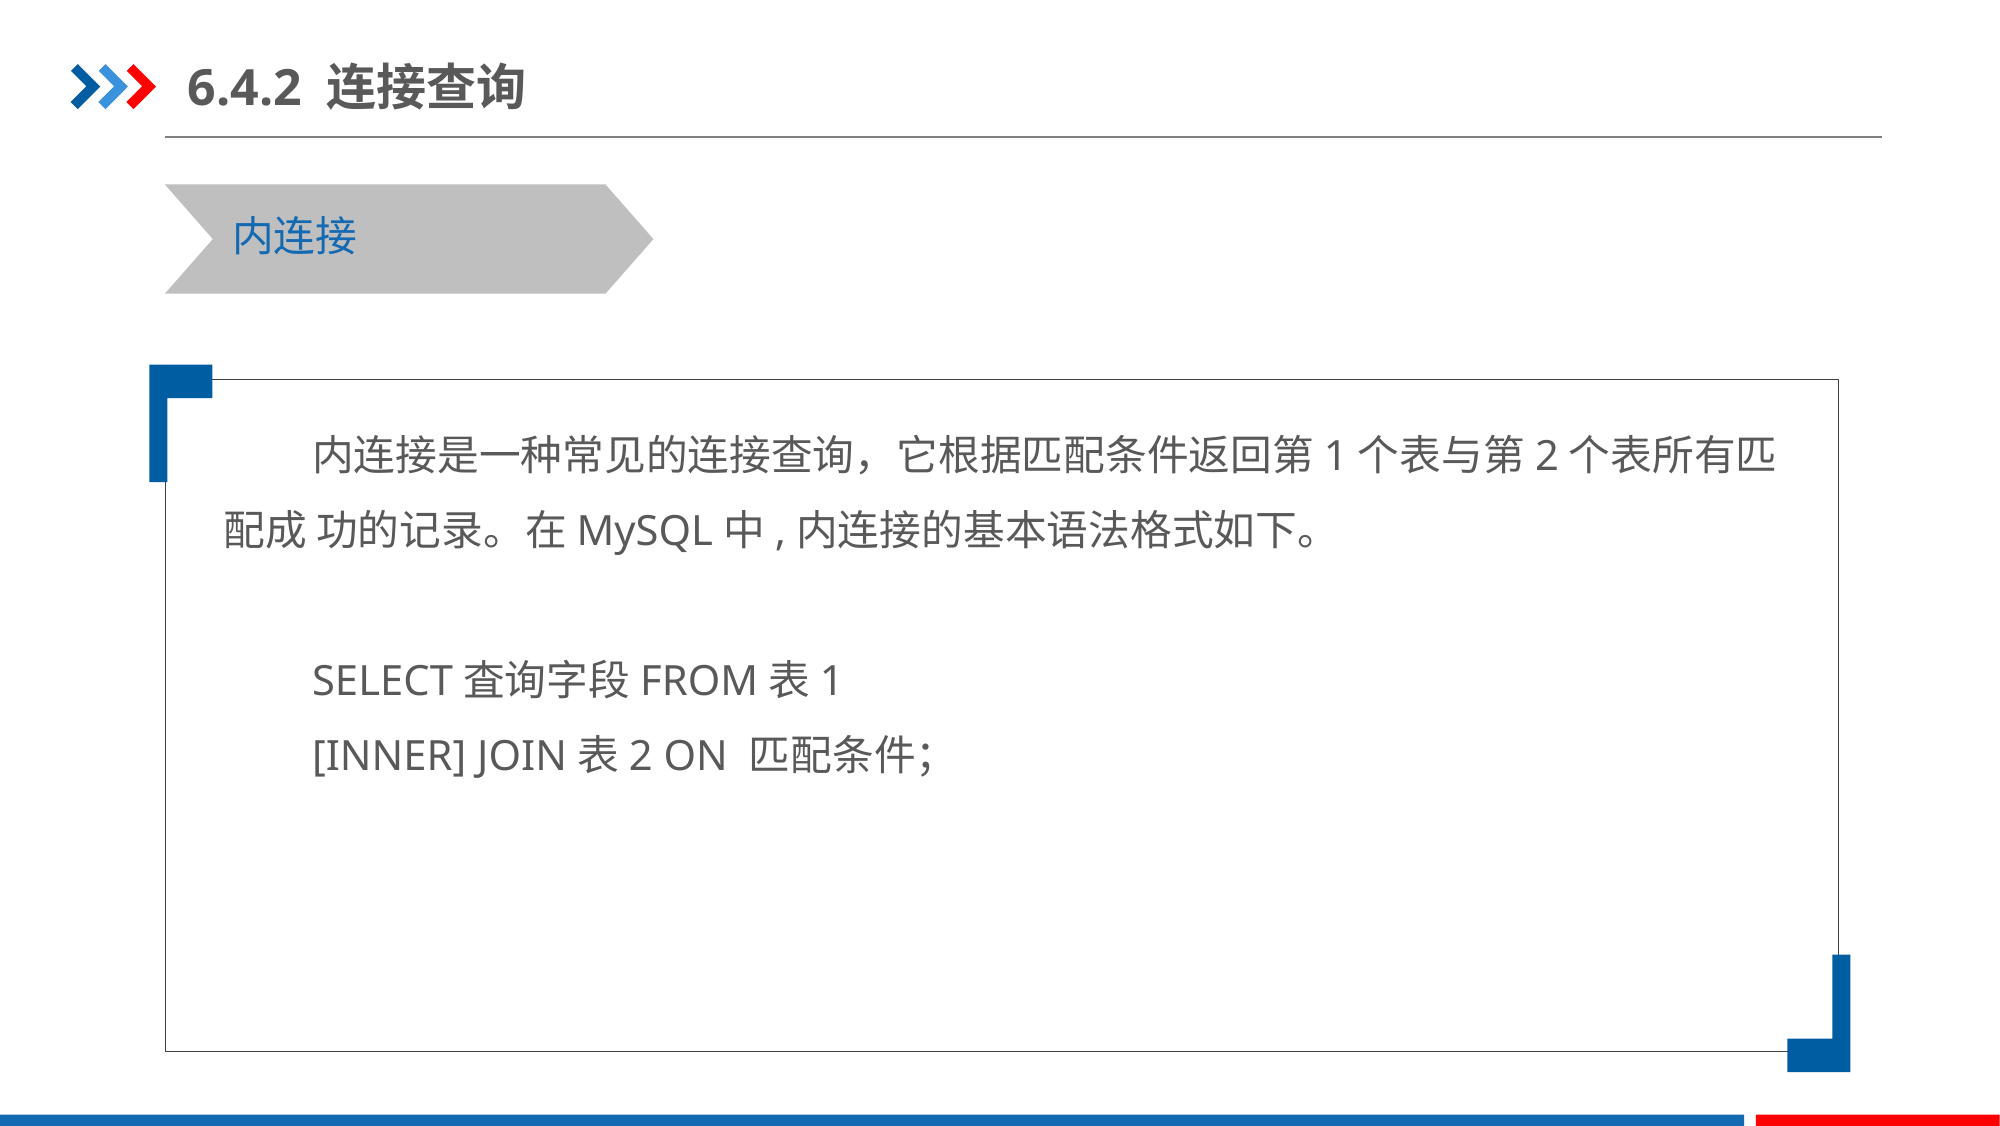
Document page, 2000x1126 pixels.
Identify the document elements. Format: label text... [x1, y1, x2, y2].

text_box [147, 363, 215, 484]
text_box [163, 378, 1841, 1053]
text_box 内连接 [217, 202, 373, 267]
text_box [164, 184, 654, 294]
text_box [1785, 953, 1852, 1074]
text_box 6.4.2 连接查询 [187, 43, 827, 127]
